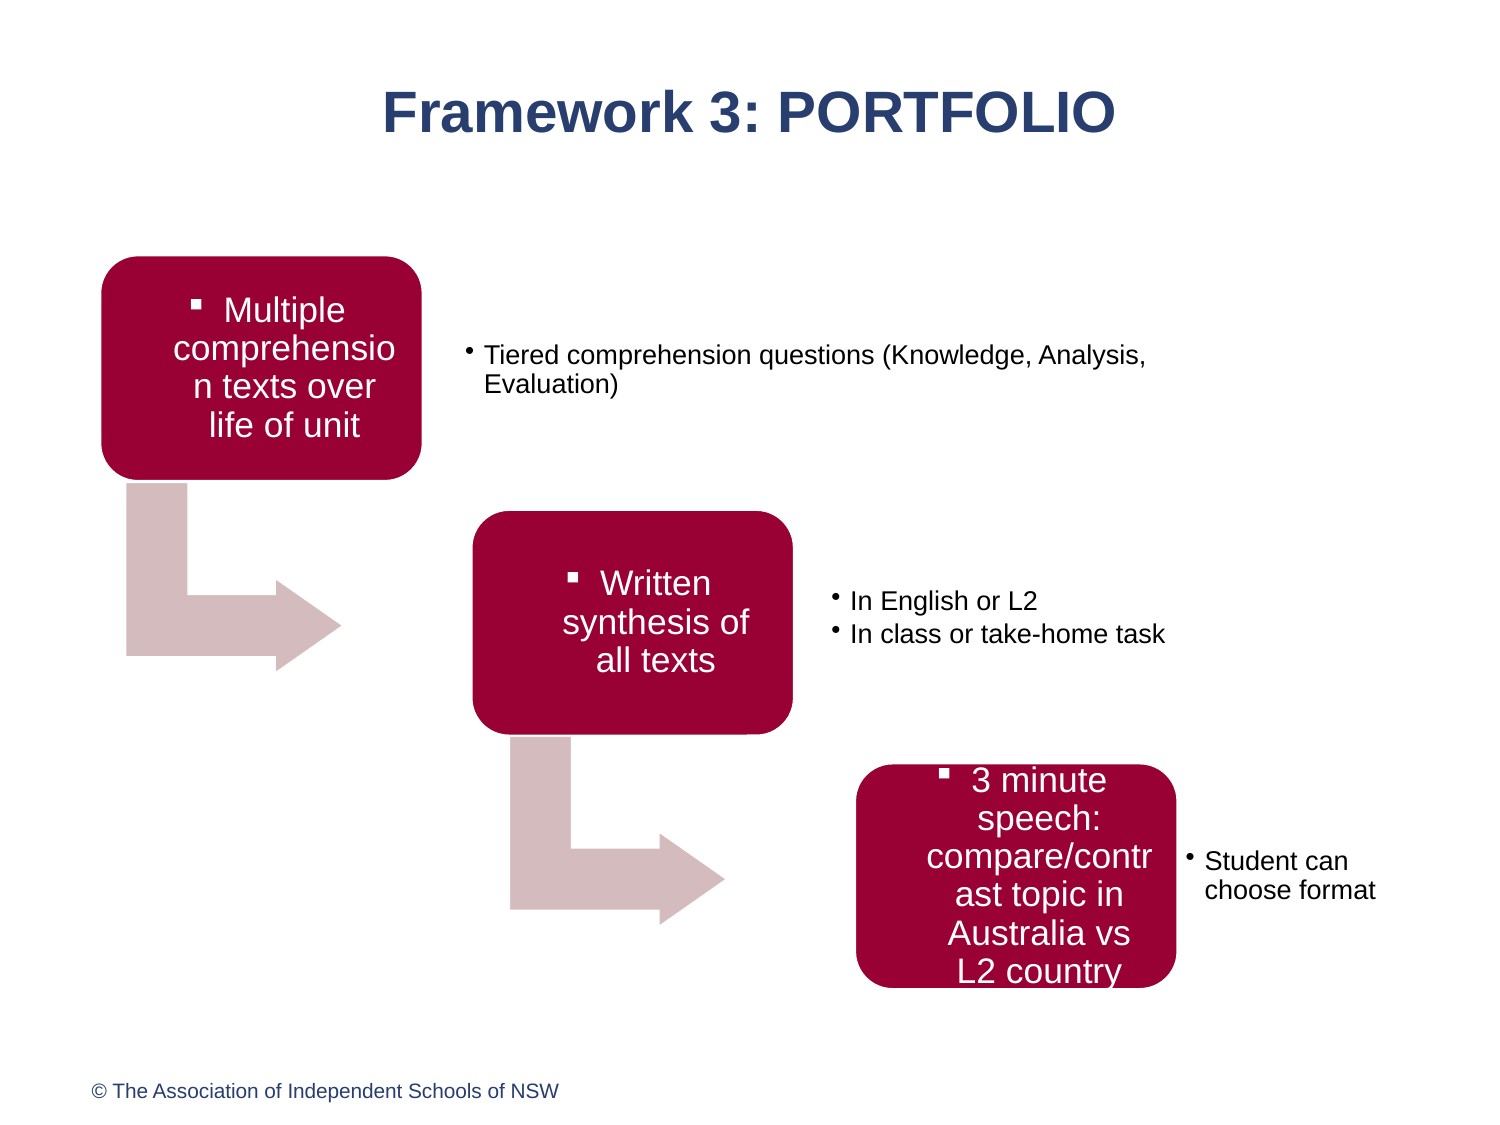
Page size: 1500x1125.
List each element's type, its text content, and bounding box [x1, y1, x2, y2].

title Framework 3: PORTFOLIO [87, 66, 1413, 149]
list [87, 208, 1413, 1038]
